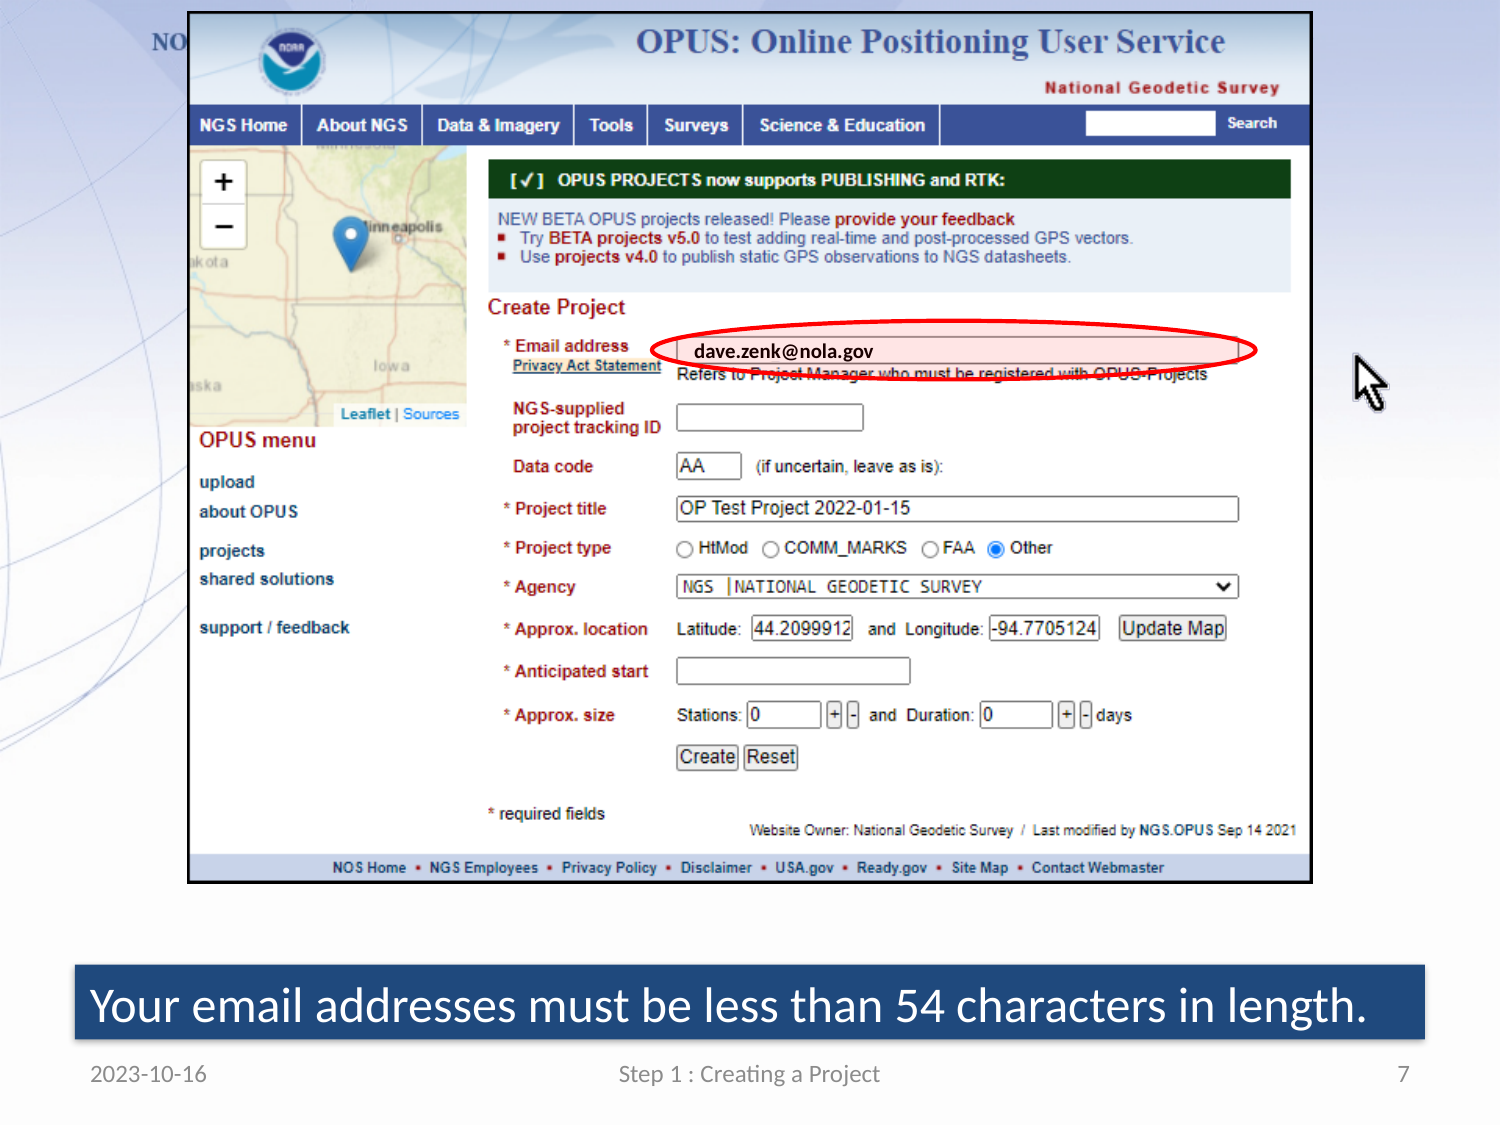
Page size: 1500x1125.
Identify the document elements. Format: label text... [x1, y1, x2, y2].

footer Step 1 : Creating a Project [512, 1048, 988, 1103]
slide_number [75, 1047, 425, 1103]
slide_number 7 [1074, 1047, 1425, 1103]
text_box Your email addresses must be less than 54 characters in length. [74, 964, 1425, 1040]
picture [0, 0, 1500, 1125]
